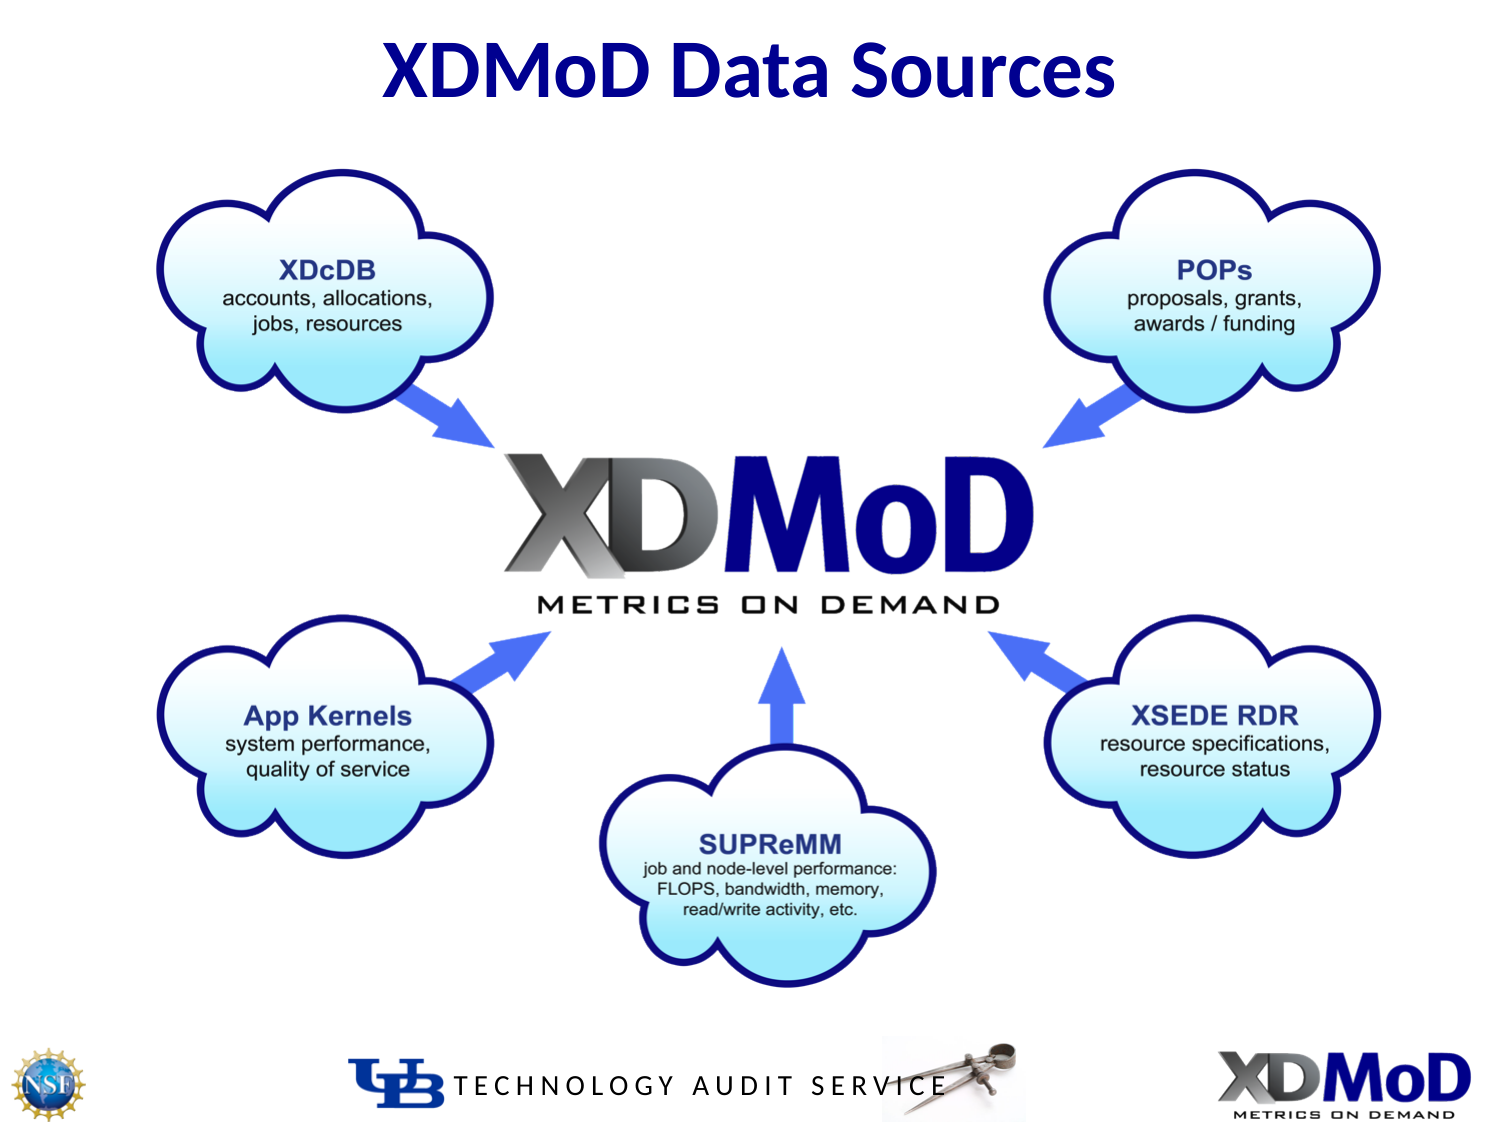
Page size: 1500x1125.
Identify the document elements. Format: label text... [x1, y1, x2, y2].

title XDMoD Data Sources [0, 0, 1500, 130]
picture [10, 1046, 87, 1123]
picture [1214, 1043, 1475, 1125]
picture [882, 1036, 1026, 1122]
picture [340, 1054, 449, 1114]
picture [124, 137, 1414, 1014]
